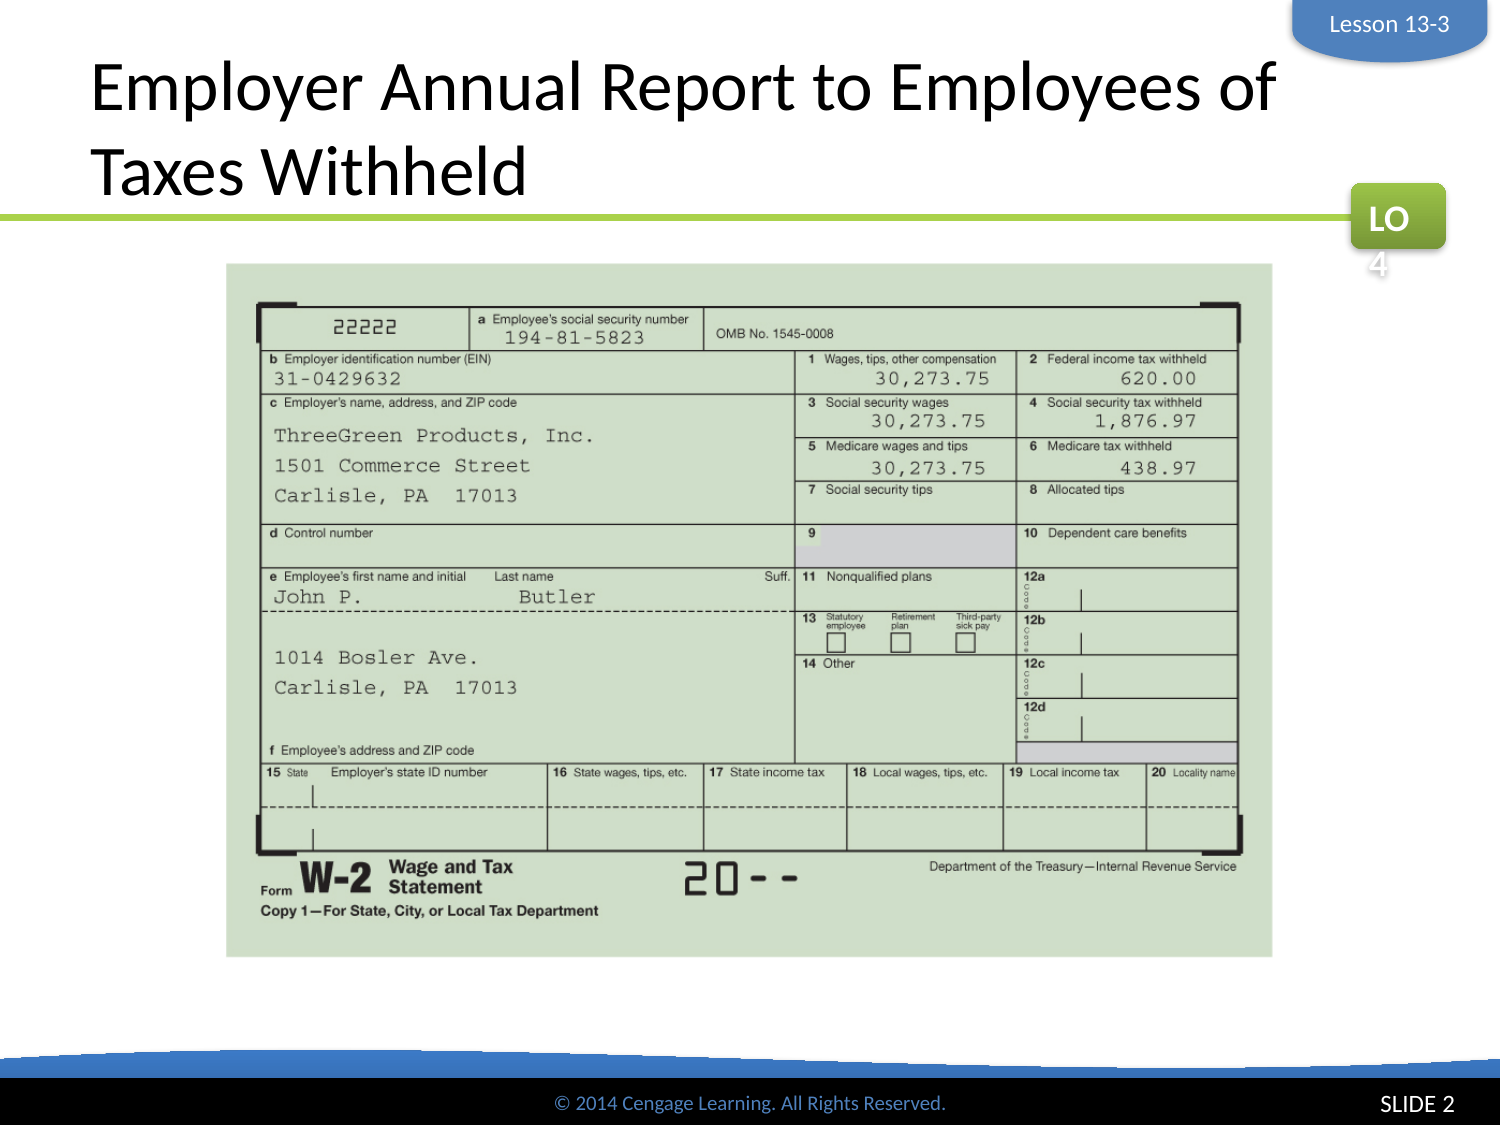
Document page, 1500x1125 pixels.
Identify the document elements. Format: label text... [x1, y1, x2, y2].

slide_number SLIDE 2 [1170, 1080, 1470, 1125]
picture [224, 262, 1276, 960]
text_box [1292, 0, 1488, 63]
text_box LO4 [1350, 183, 1446, 250]
title Employer Annual Report to Employees of Taxes Withheld [75, 29, 1350, 218]
